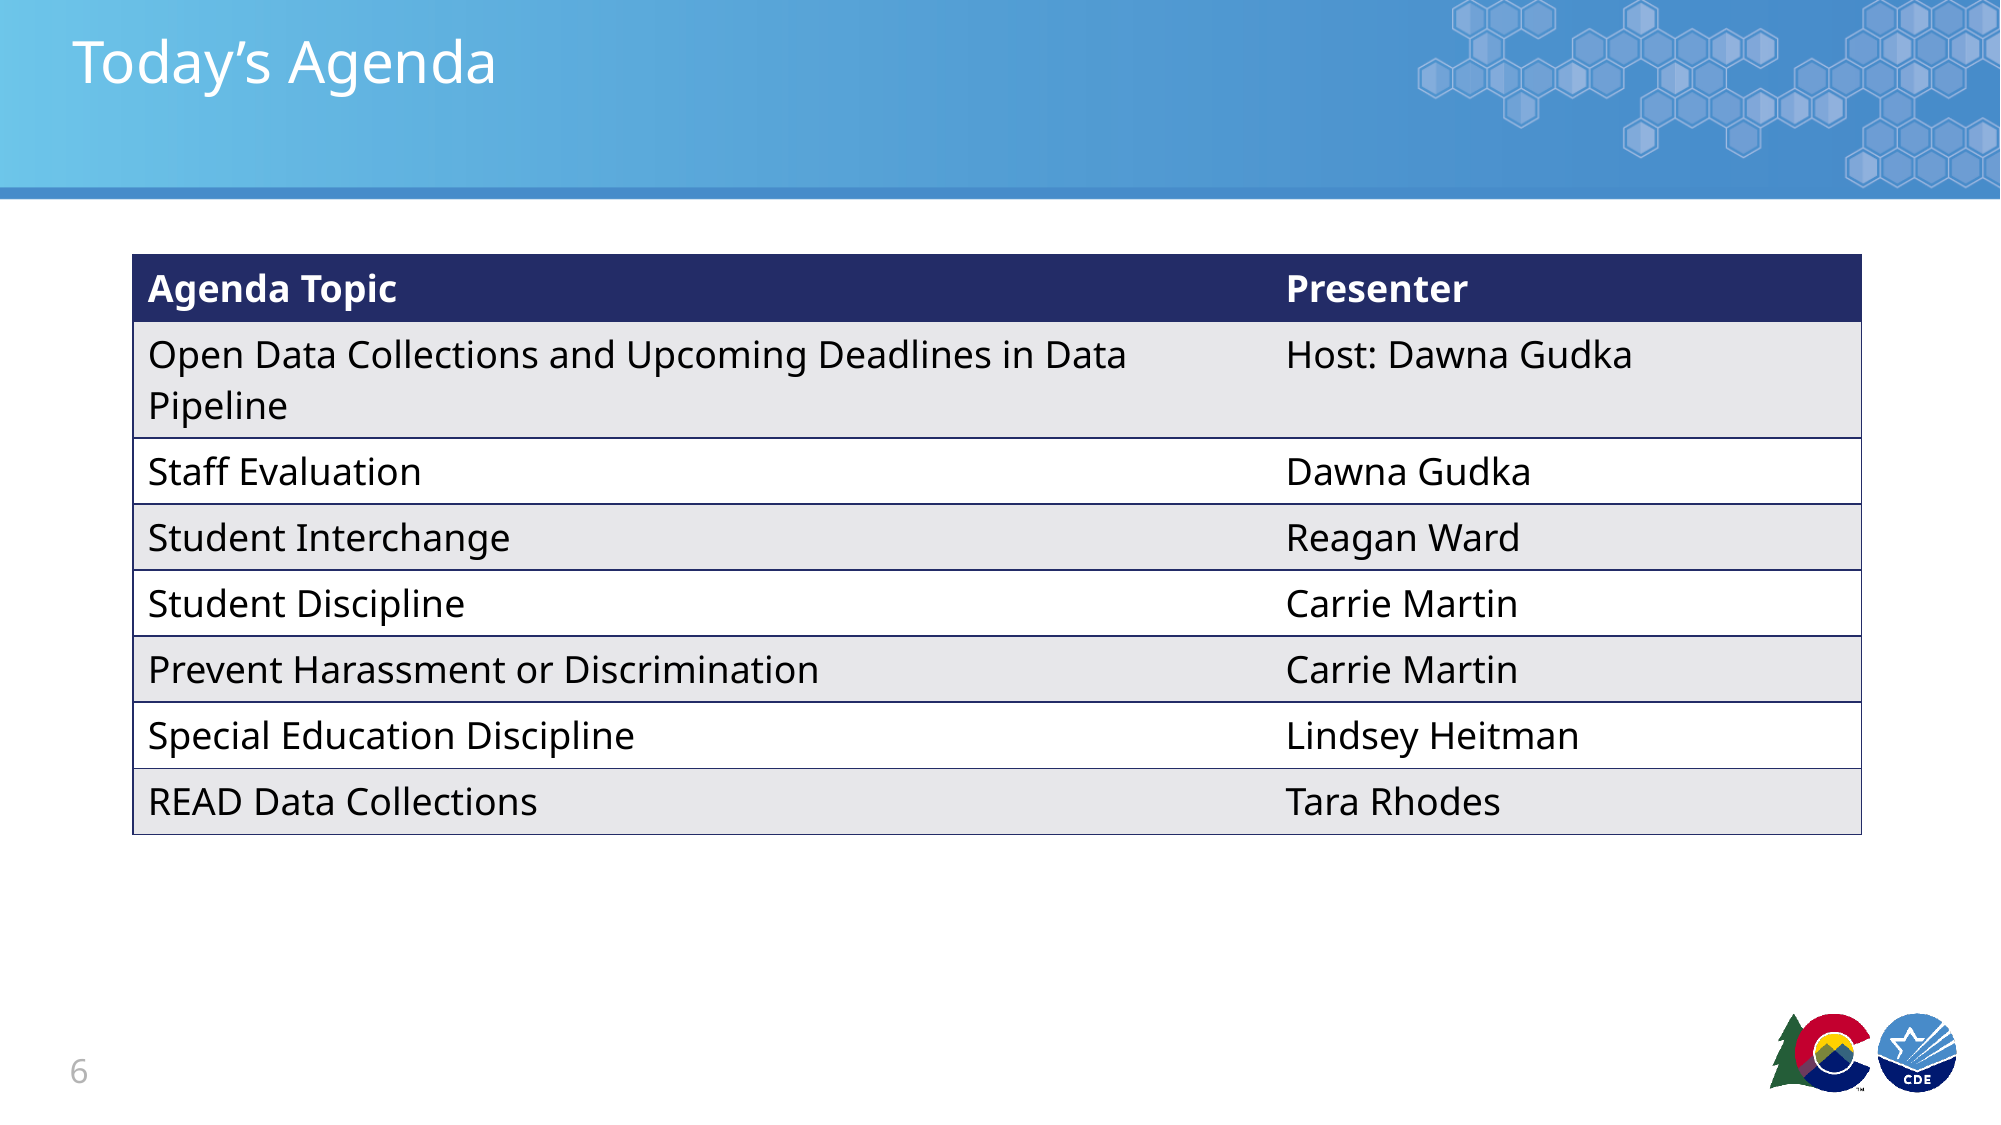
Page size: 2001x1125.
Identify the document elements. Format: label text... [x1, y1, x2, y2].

table_cell Lindsey Heitman [1271, 703, 1861, 768]
table_cell Reagan Ward [1271, 505, 1861, 569]
picture [0, 0, 2000, 200]
table_cell READ Data Collections [134, 769, 1271, 834]
slide_number 6 [54, 1042, 191, 1103]
table_header Presenter [1271, 256, 1861, 320]
table_cell Open Data Collections and Upcoming Deadlines in Data Pipeline [134, 322, 1271, 437]
table_cell Carrie Martin [1271, 637, 1861, 701]
title Today’s Agenda [72, 33, 1396, 182]
table_cell Prevent Harassment or Discrimination [134, 637, 1271, 701]
table_cell Staff Evaluation [134, 439, 1271, 503]
table_cell Special Education Discipline [134, 703, 1271, 768]
table_cell Student Interchange [134, 505, 1271, 569]
table_cell Tara Rhodes [1271, 769, 1861, 834]
table_cell Dawna Gudka [1271, 439, 1861, 503]
table_header Agenda Topic [134, 256, 1271, 320]
table_cell Carrie Martin [1271, 571, 1861, 635]
table_cell Student Discipline [134, 571, 1271, 635]
table_cell Host: Dawna Gudka [1271, 322, 1861, 437]
picture [1768, 1012, 1957, 1093]
